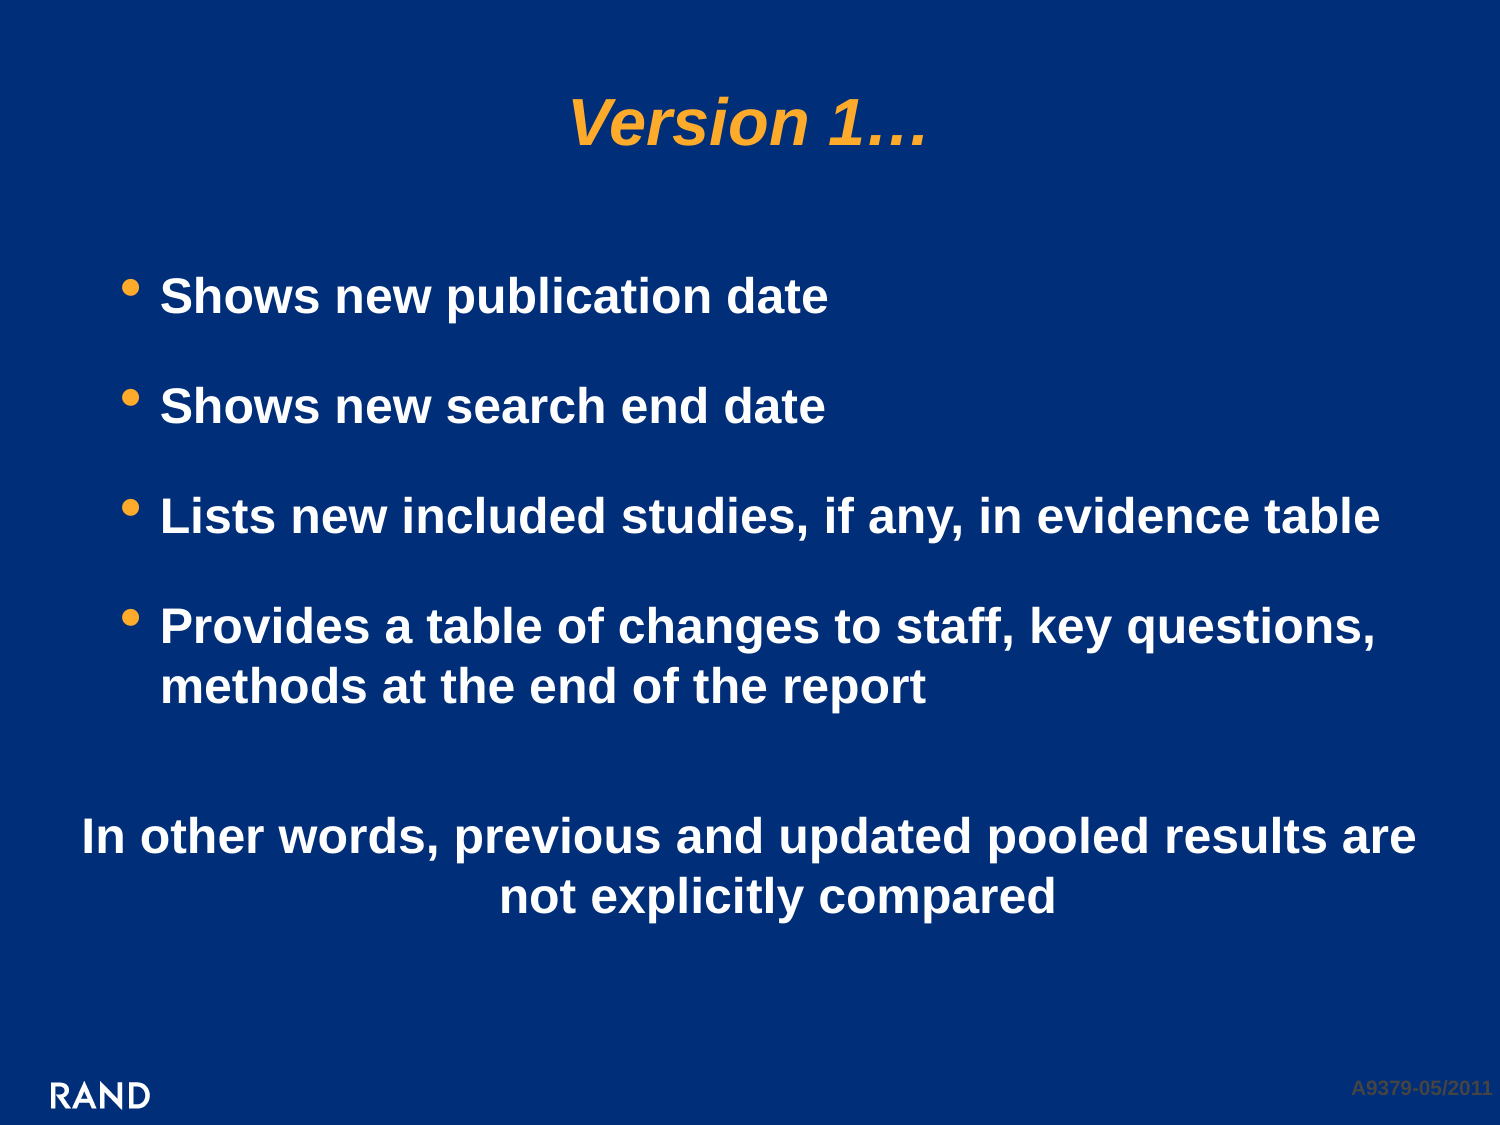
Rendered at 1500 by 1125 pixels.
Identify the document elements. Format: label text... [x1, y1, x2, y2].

title Version 1… [0, 24, 1500, 213]
list Shows new publication date Shows new search end date Lists new included studies, if any, in evidence table Provides a table of changes to staff, key questions, methods at the end of the report In other words, previous and updated pooled results are not explicitly compared [51, 256, 1449, 1006]
picture [50, 1079, 151, 1110]
